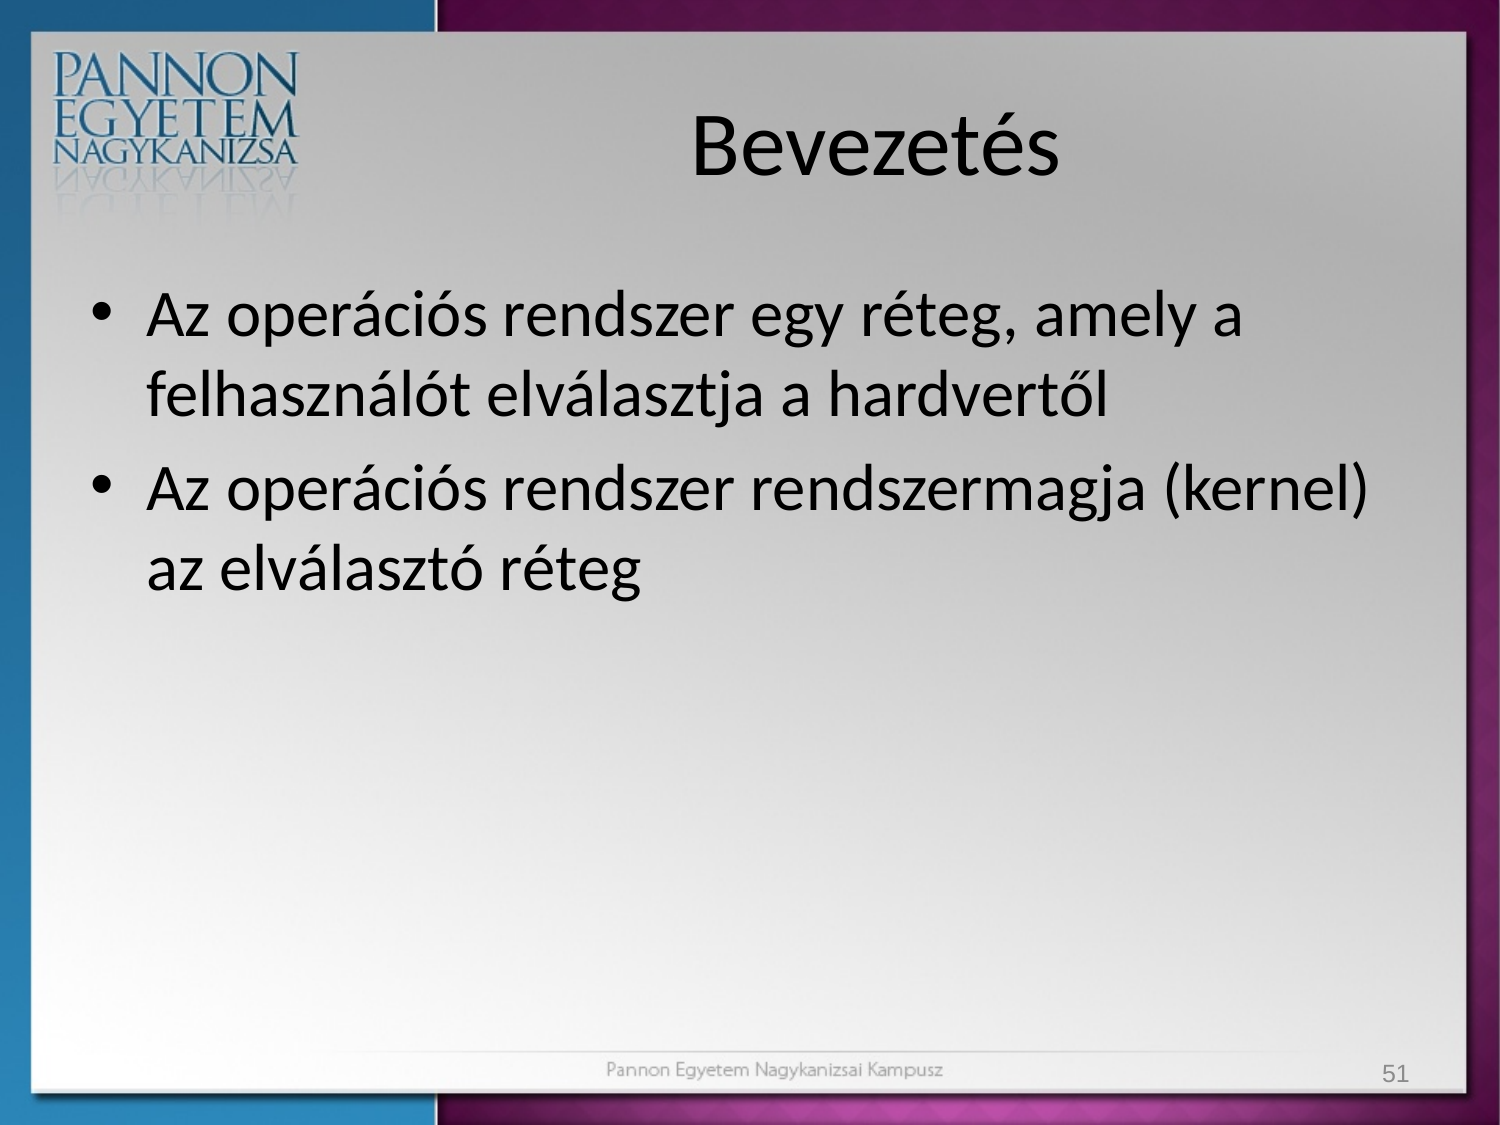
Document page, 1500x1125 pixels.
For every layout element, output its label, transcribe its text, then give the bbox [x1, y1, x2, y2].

picture [0, 0, 1500, 1125]
slide_number 51 [1074, 1042, 1425, 1103]
list Az operációs rendszer egy réteg, amely a felhasználót elválasztja a hardvertől Az operációs rendszer rendszermagja (kernel) az elválasztó réteg [75, 262, 1425, 1075]
title Bevezetés [328, 45, 1425, 233]
